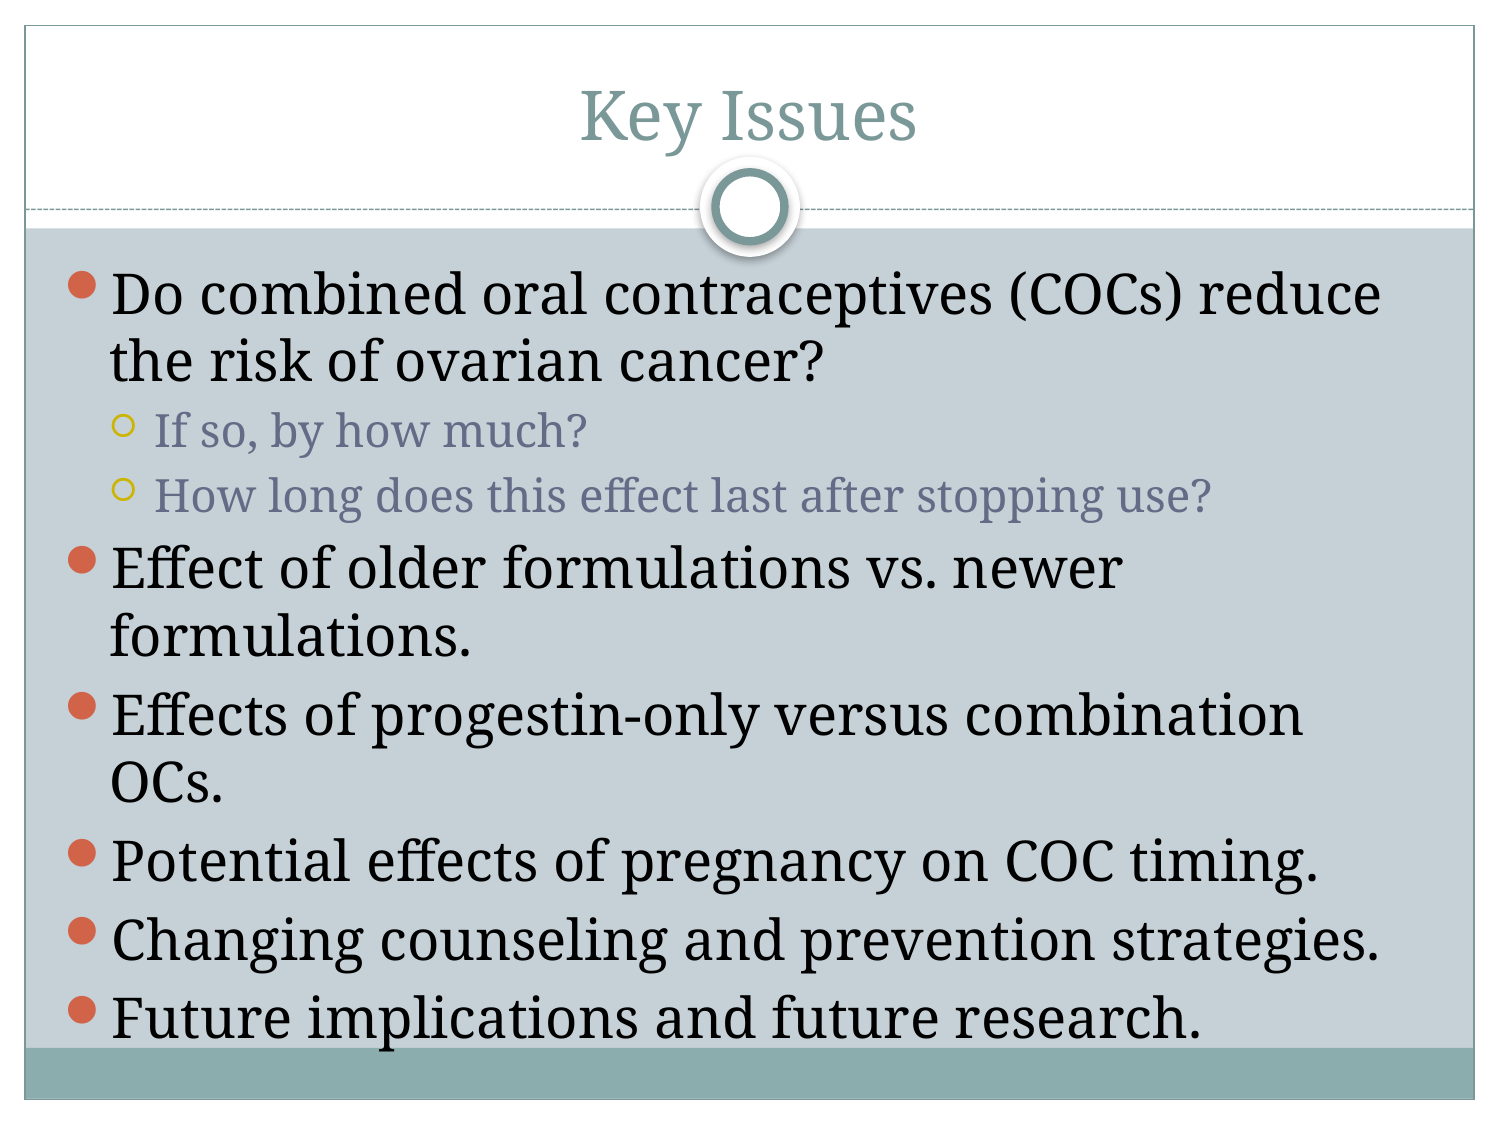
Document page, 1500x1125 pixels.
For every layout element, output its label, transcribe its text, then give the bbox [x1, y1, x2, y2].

list Do combined oral contraceptives (COCs) reduce the risk of ovarian cancer? If so, by how much? How long does this effect last after stopping use? Effect of older formulations vs. newer formulations. Effects of progestin-only versus combination OCs. Potential effects of pregnancy on COC timing. Changing counseling and prevention strategies. Future implications and future research. [49, 250, 1445, 1001]
title Key Issues [49, 37, 1450, 162]
